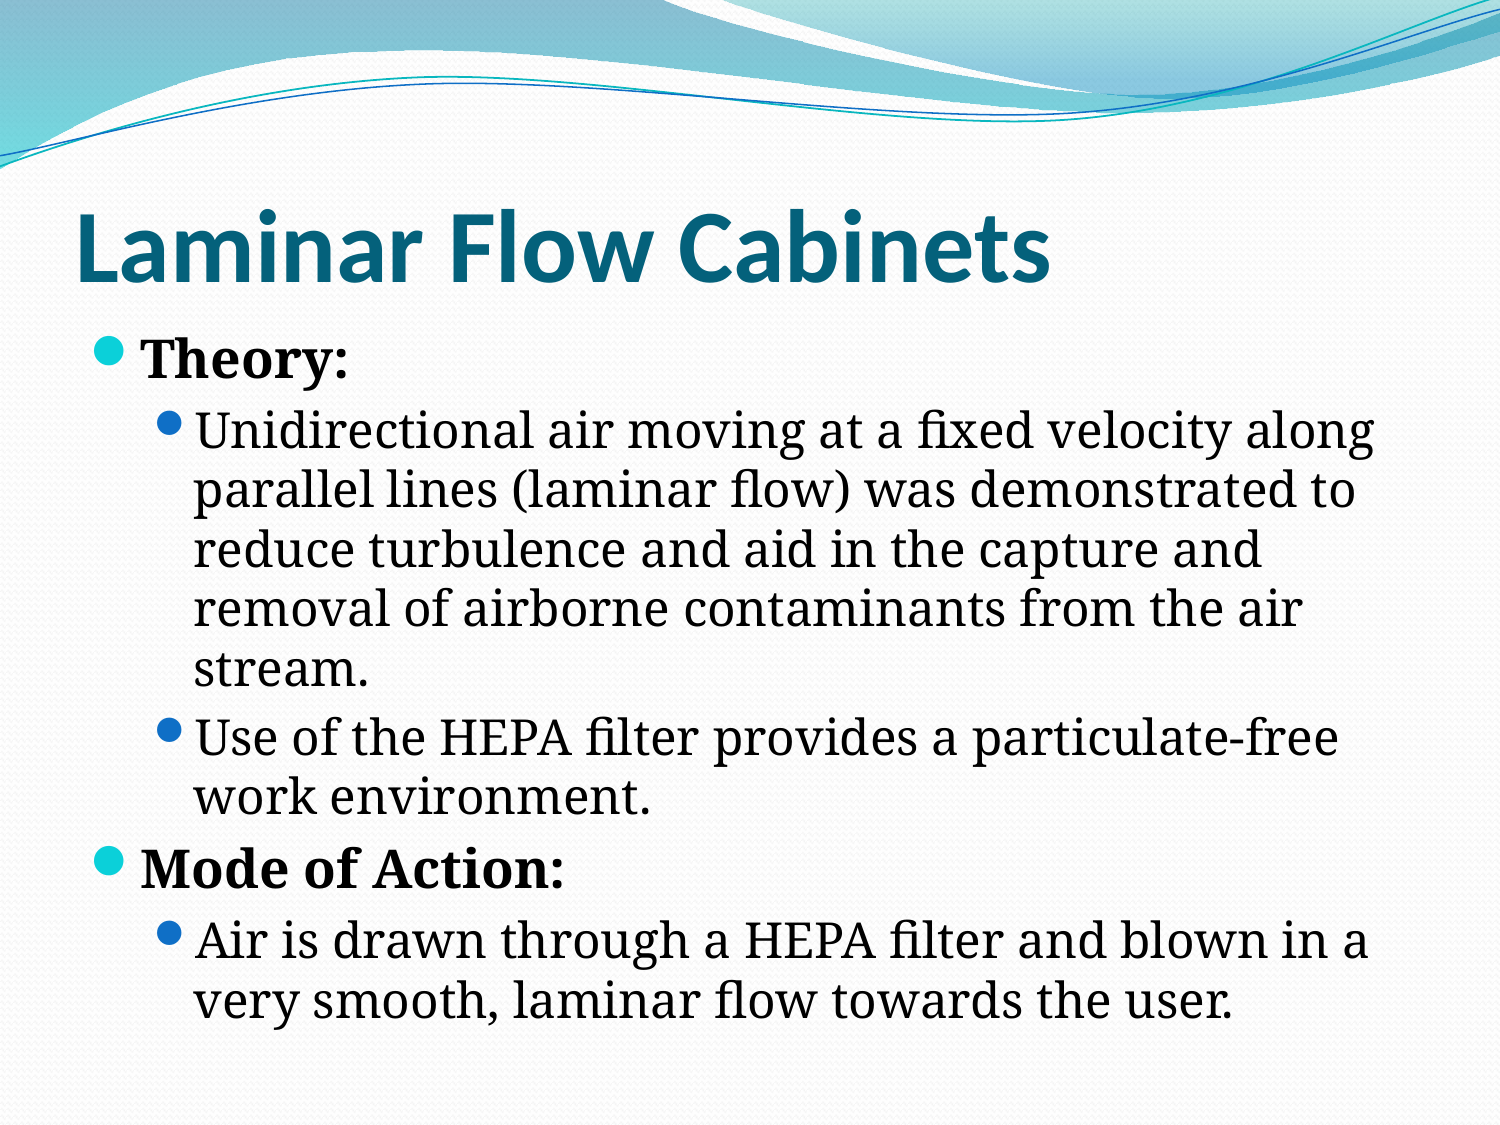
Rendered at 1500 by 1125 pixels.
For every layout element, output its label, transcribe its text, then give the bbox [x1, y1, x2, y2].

list Theory: Unidirectional air moving at a fixed velocity along parallel lines (laminar flow) was demonstrated to reduce turbulence and aid in the capture and removal of airborne contaminants from the air stream. Use of the HEPA filter provides a particulate-free work environment. Mode of Action: Air is drawn through a HEPA filter and blown in a very smooth, laminar flow towards the user. [75, 317, 1425, 1038]
title Laminar Flow Cabinets [75, 115, 1425, 303]
